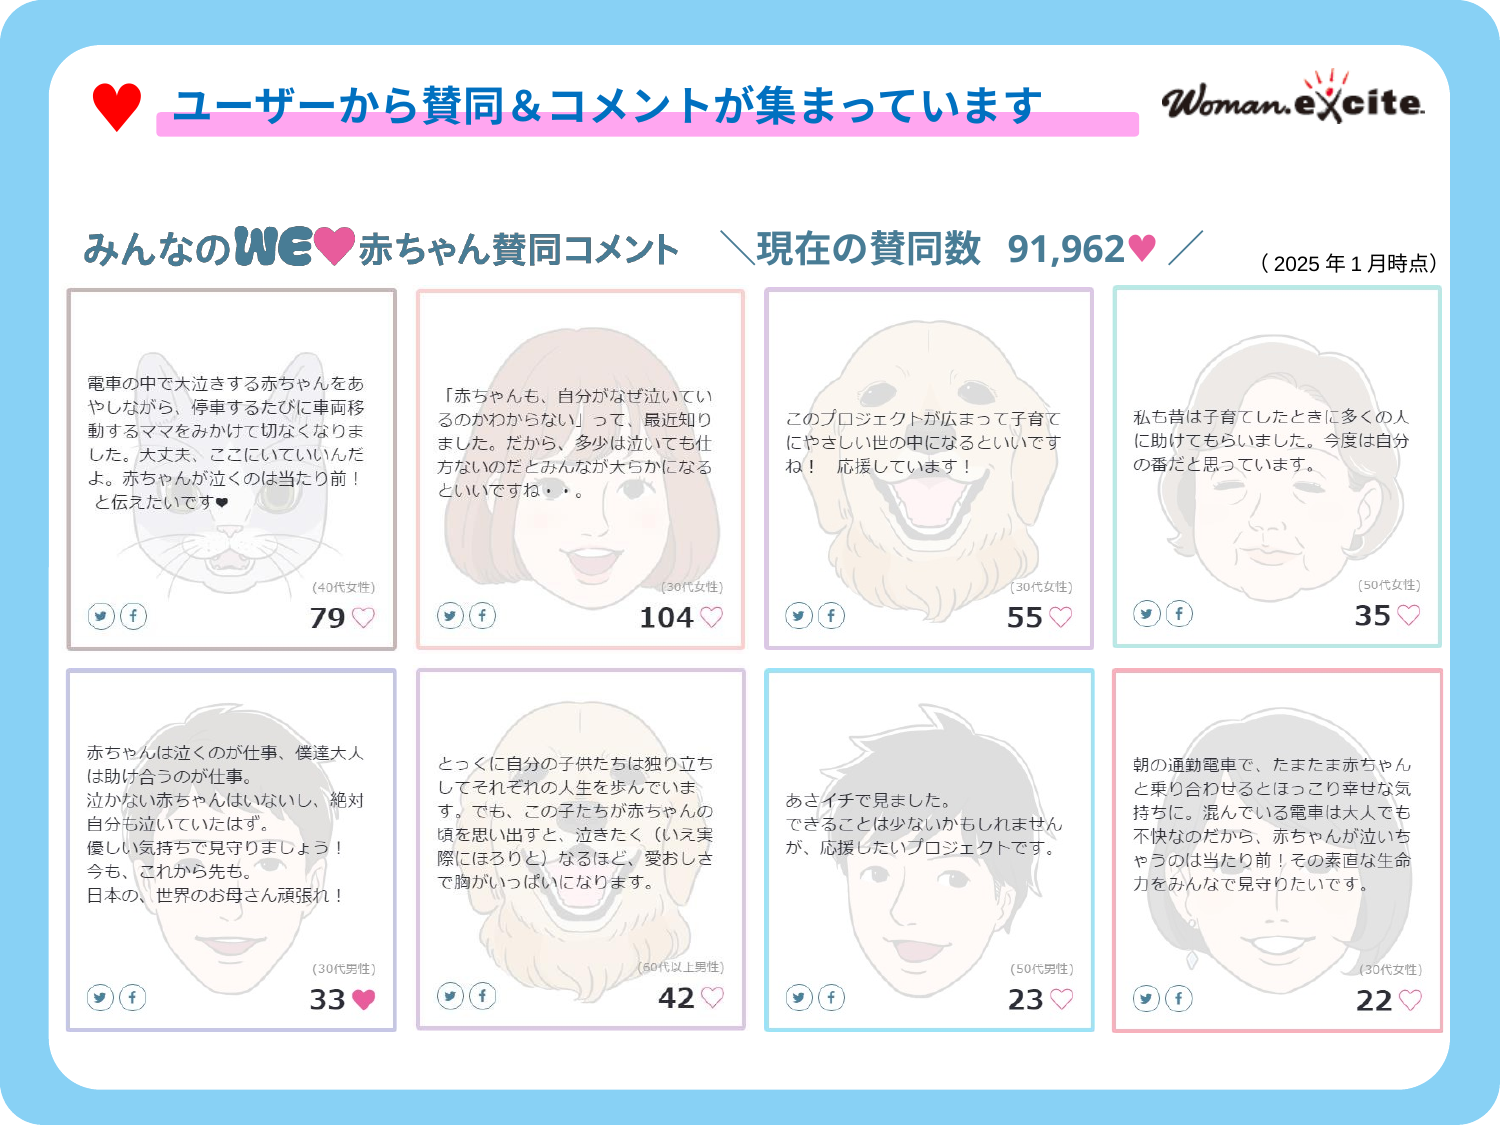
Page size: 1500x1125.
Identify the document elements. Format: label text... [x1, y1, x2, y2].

text_box [412, 665, 750, 1032]
text_box （2025年1月時点） [1233, 242, 1472, 283]
text_box [412, 285, 749, 654]
text_box [65, 668, 397, 1032]
text_box ユーザーから賛同＆コメントが集まっています [157, 72, 1137, 138]
text_box [49, 221, 711, 271]
text_box [1111, 668, 1444, 1033]
text_box ＼現在の賛同数 91,962♥／ [717, 222, 1234, 270]
text_box [61, 283, 400, 653]
text_box [764, 287, 1094, 651]
picture [1162, 68, 1425, 124]
text_box [1112, 285, 1442, 648]
text_box [764, 668, 1095, 1033]
